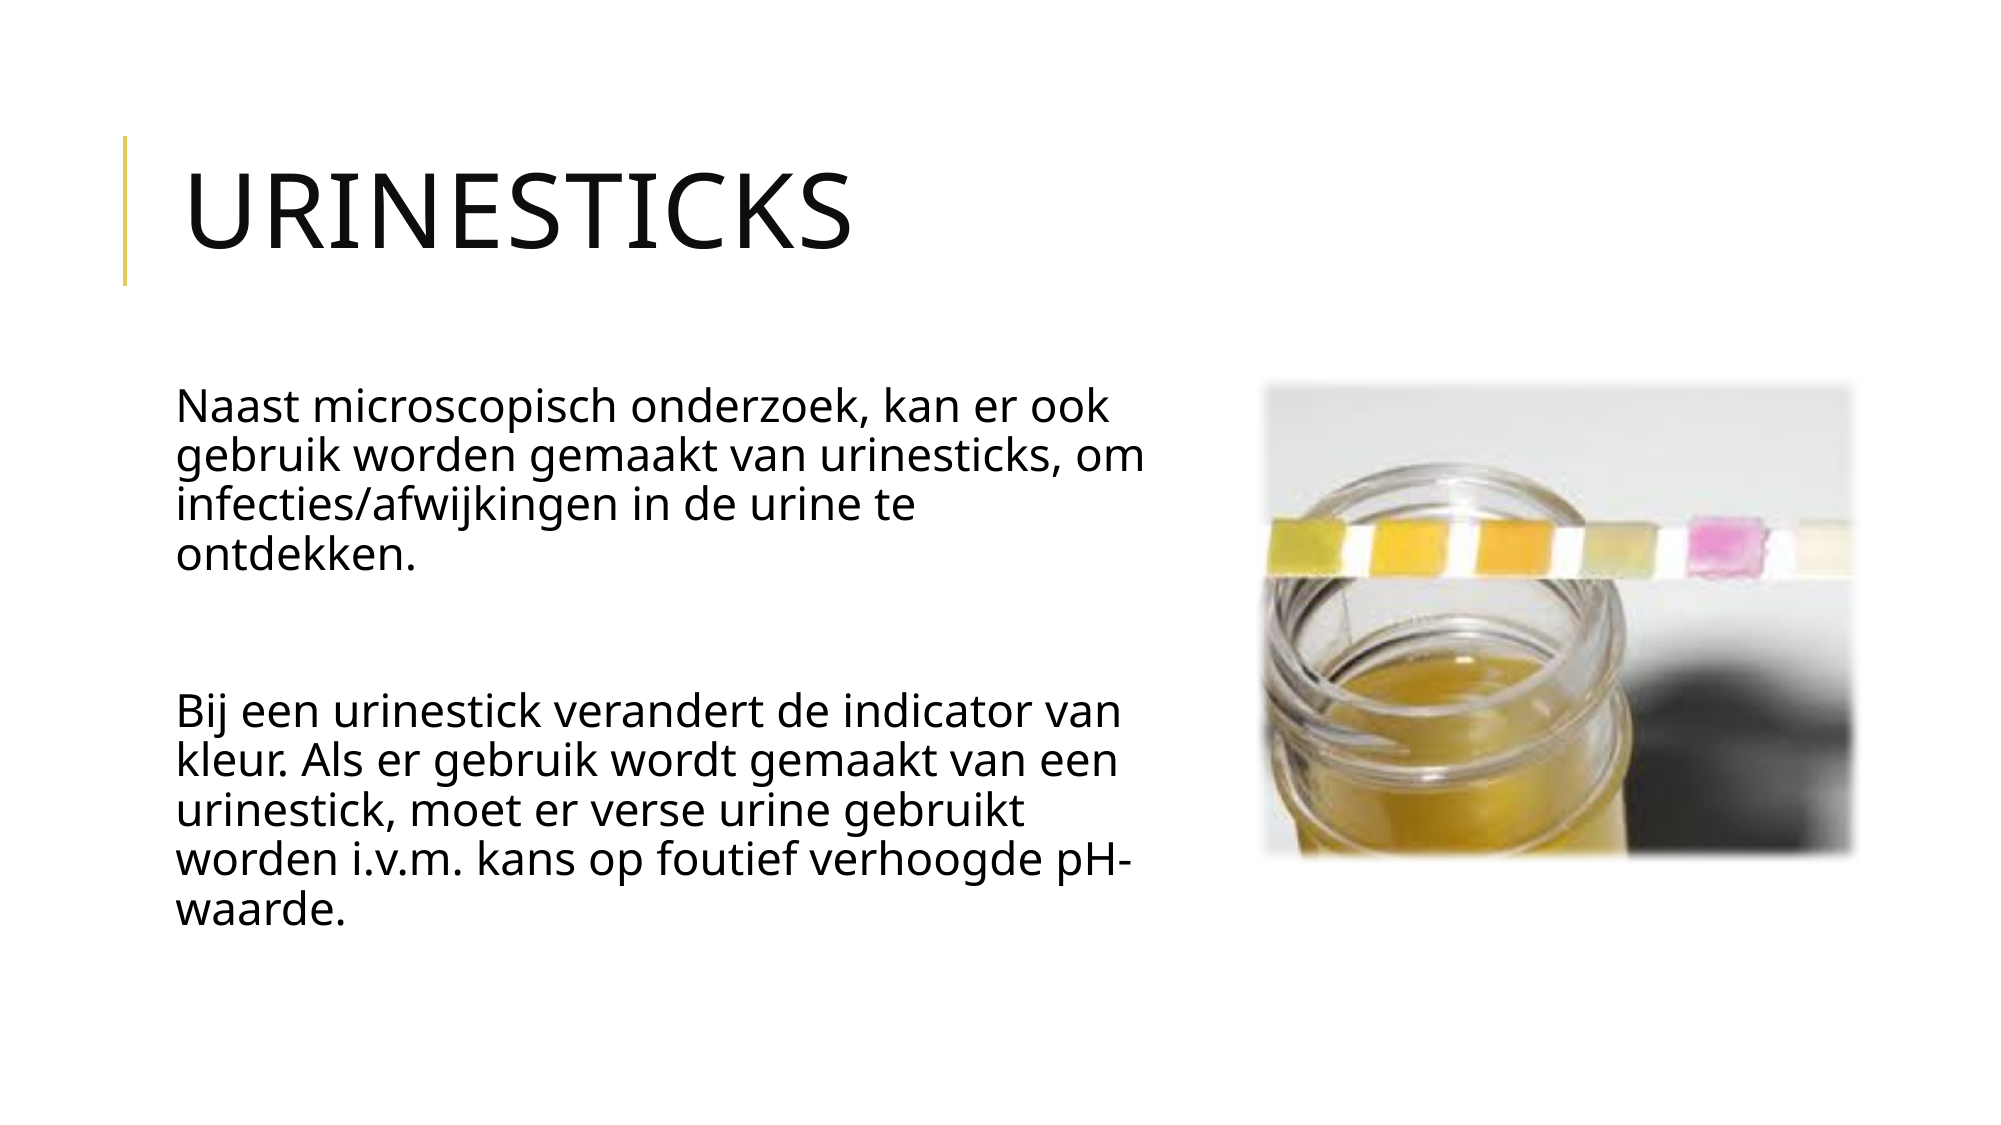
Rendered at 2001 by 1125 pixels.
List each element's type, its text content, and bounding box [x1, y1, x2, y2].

title urinesticks [168, 96, 1763, 342]
picture [1254, 374, 1863, 864]
list Naast microscopisch onderzoek, kan er ook gebruik worden gemaakt van urinesticks, om infecties/afwijkingen in de urine te ontdekken. Bij een urinestick verandert de indicator van kleur. Als er gebruik wordt gemaakt van een urinestick, moet er verse urine gebruikt worden i.v.m. kans op foutief verhoogde pH-waarde. [168, 375, 1171, 1035]
